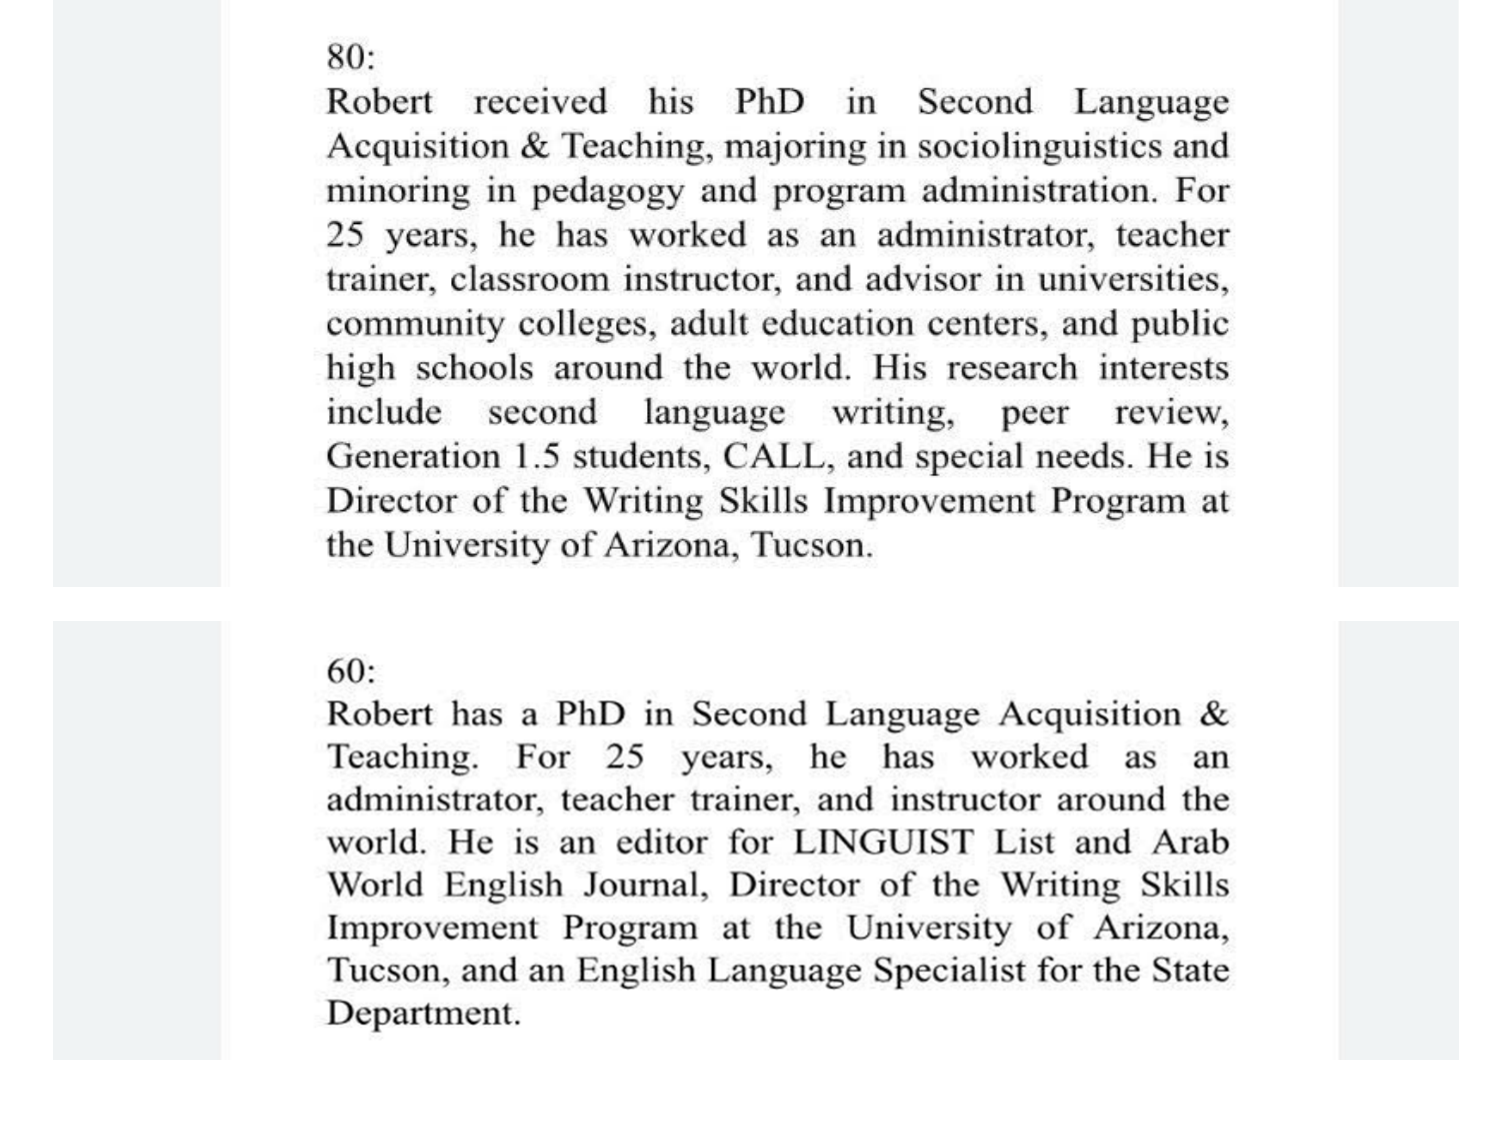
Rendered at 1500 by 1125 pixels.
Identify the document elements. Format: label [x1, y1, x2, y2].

picture [52, 621, 1459, 1060]
picture [52, 0, 1459, 587]
